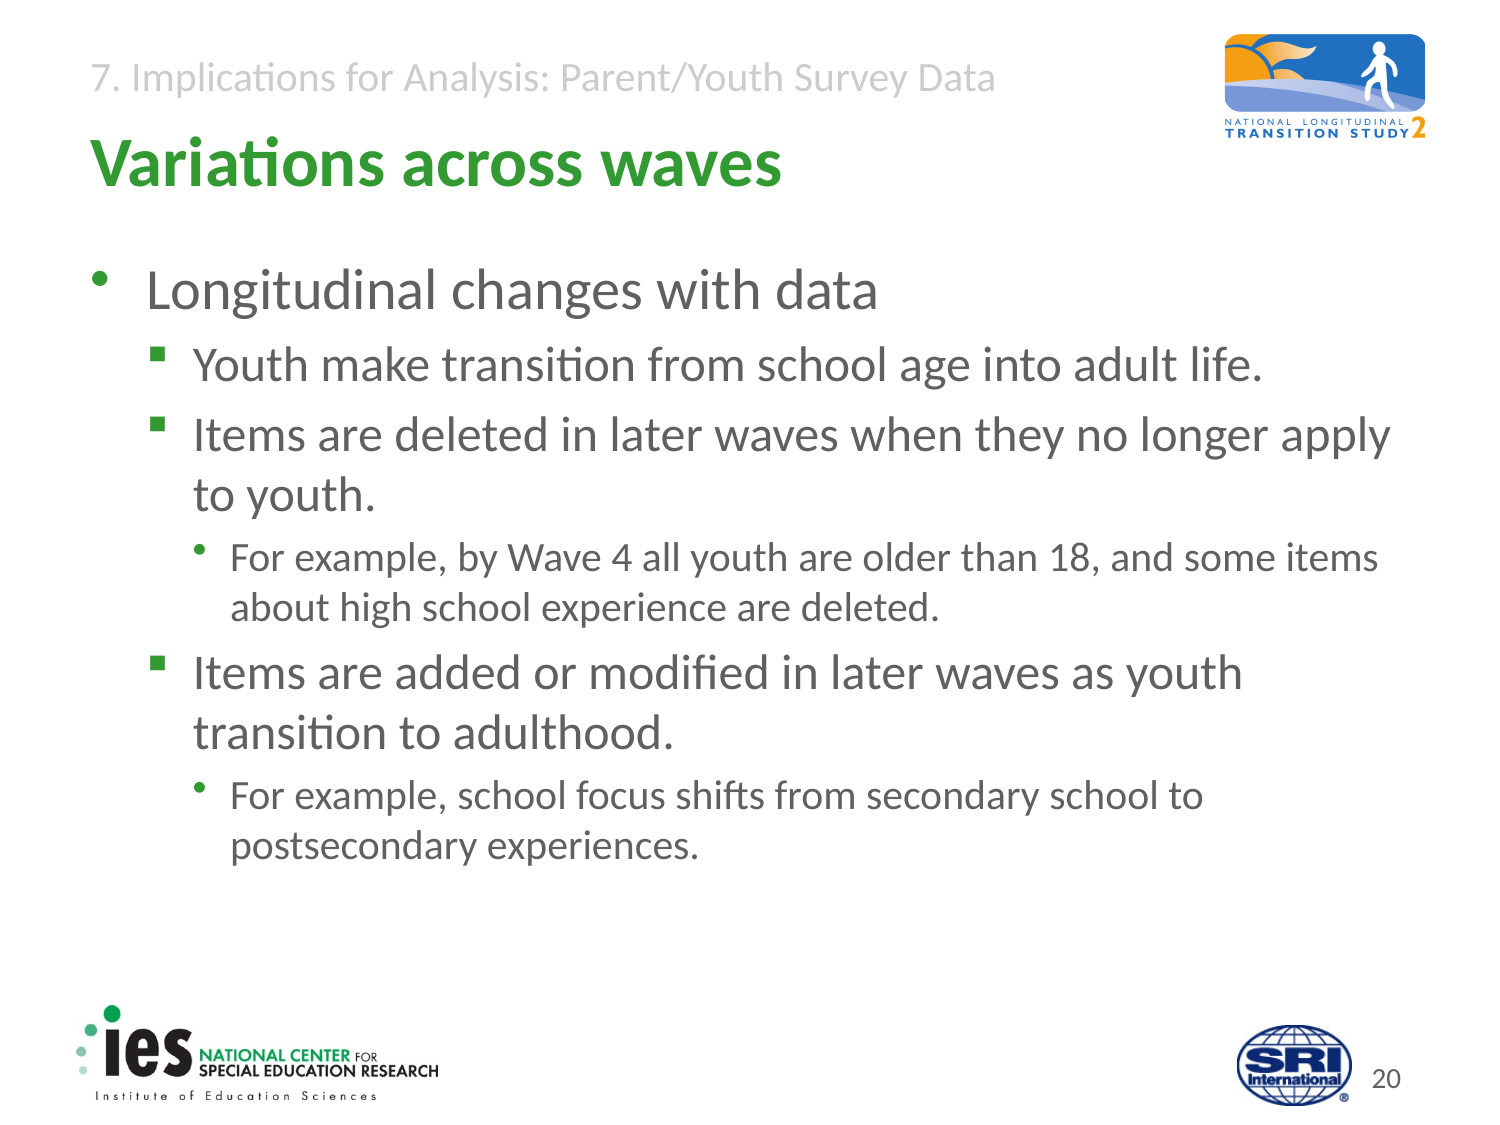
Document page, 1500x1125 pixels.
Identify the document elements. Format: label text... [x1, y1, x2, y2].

picture [76, 1005, 438, 1100]
slide_number 19 [1312, 1051, 1417, 1125]
picture [1237, 1025, 1352, 1106]
list Longitudinal changes with data Youth make transition from school age into adult life. Items are deleted in later waves when they no longer apply to youth. For example, by Wave 4 all youth are older than 18, and some items about high school experience are deleted. Items are added or modified in later waves as youth transition to adulthood. For example, school focus shifts from secondary school to postsecondary experiences. [74, 243, 1426, 987]
title Variations across waves [74, 90, 1426, 226]
